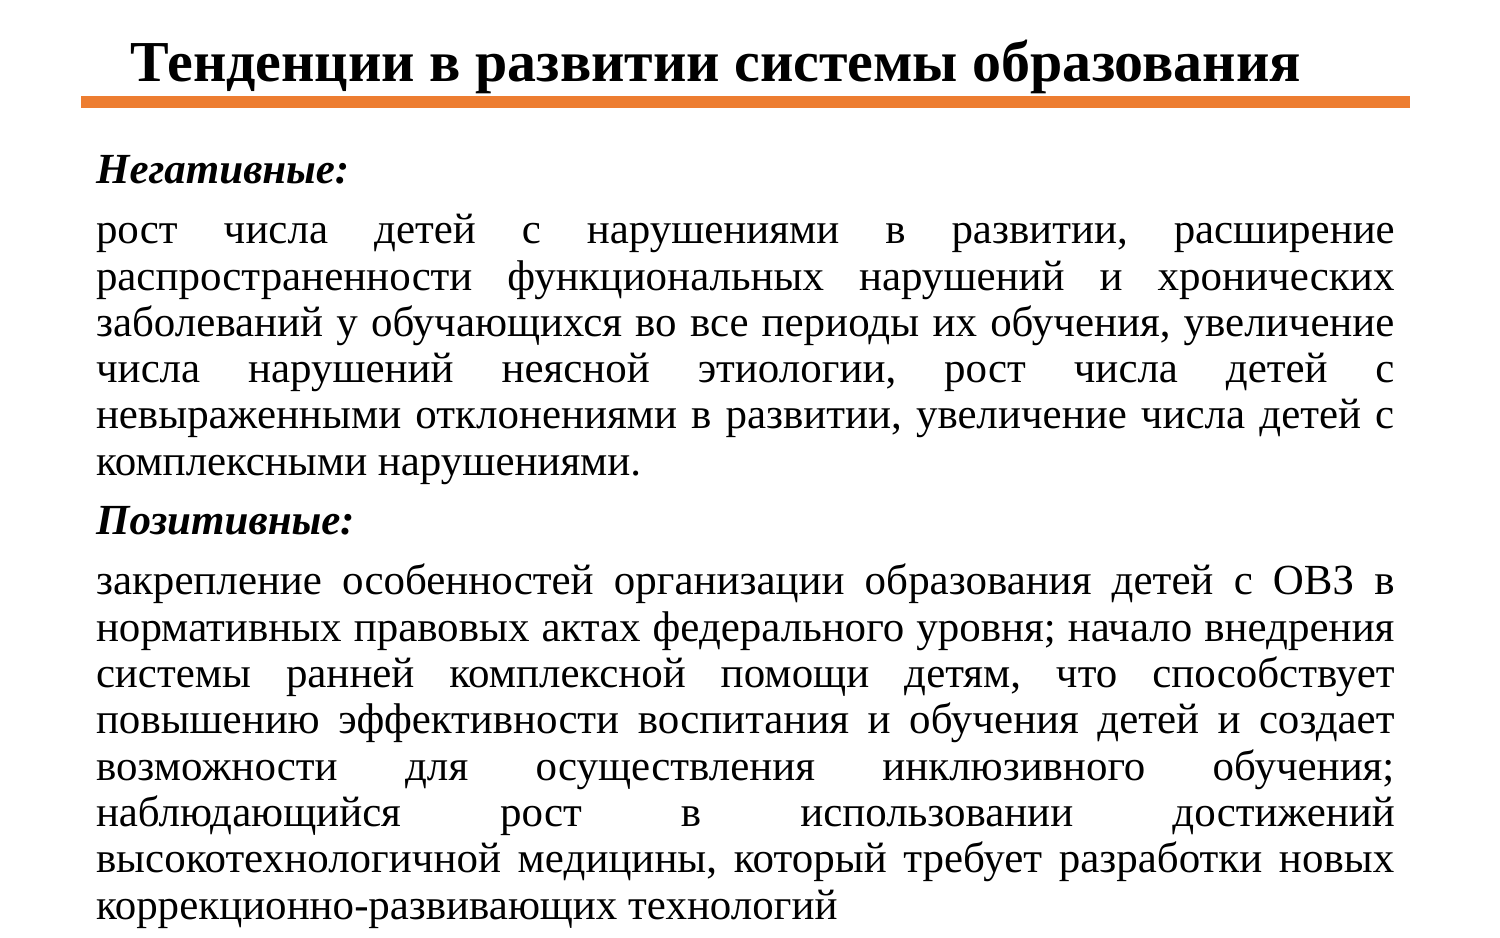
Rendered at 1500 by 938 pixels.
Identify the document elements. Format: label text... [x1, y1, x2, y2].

title Тенденции в развитии системы образования [115, 0, 1445, 126]
list Негативные: рост числа детей с нарушениями в развитии, расширение распространенности функциональных нарушений и хронических заболеваний у обучающихся во все периоды их обучения, увеличение числа нарушений неясной этиологии, рост числа детей с невыраженными отклонениями в развитии, увеличение числа детей с комплексными нарушениями. Позитивные: закрепление особенностей организации образования детей с ОВЗ в нормативных правовых актах федерального уровня; начало внедрения системы ранней комплексной помощи детям, что способствует повышению эффективности воспитания и обучения детей и создает возможности для осуществления инклюзивного обучения; наблюдающийся рост в использовании достижений высокотехнологичной медицины, который требует разработки новых коррекционно-развивающих технологий [81, 139, 1410, 938]
